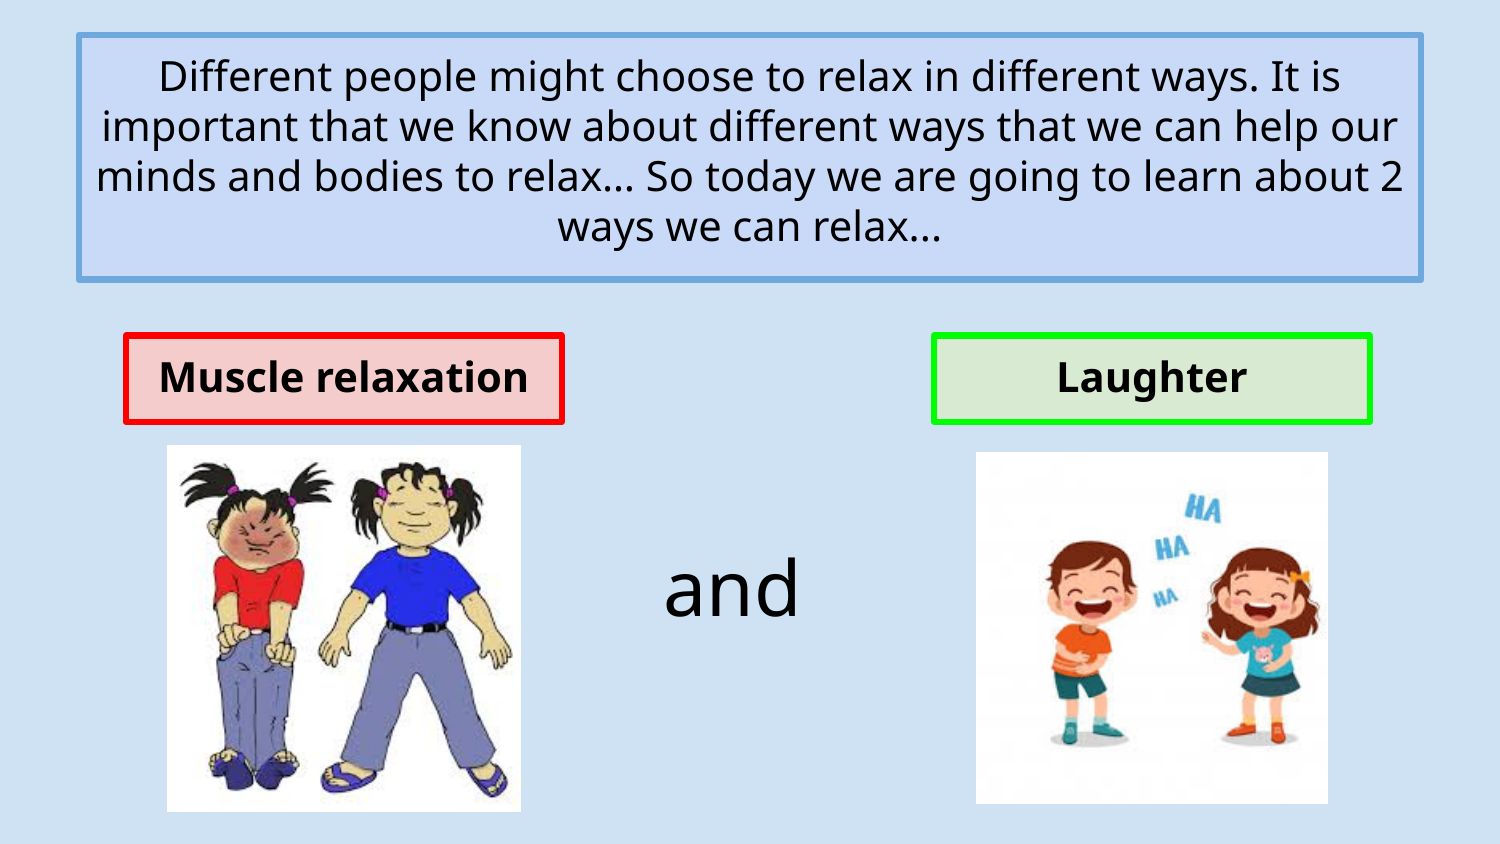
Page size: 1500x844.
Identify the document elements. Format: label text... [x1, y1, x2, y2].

picture [166, 444, 521, 812]
picture [975, 452, 1328, 805]
text_box Different people might choose to relax in different ways. It is important that we know about different ways that we can help our minds and bodies to relax… So today we are going to learn about 2 ways we can relax... [78, 34, 1422, 280]
text_box Laughter [934, 335, 1370, 422]
text_box Muscle relaxation [125, 335, 562, 422]
text_box and [648, 524, 848, 665]
